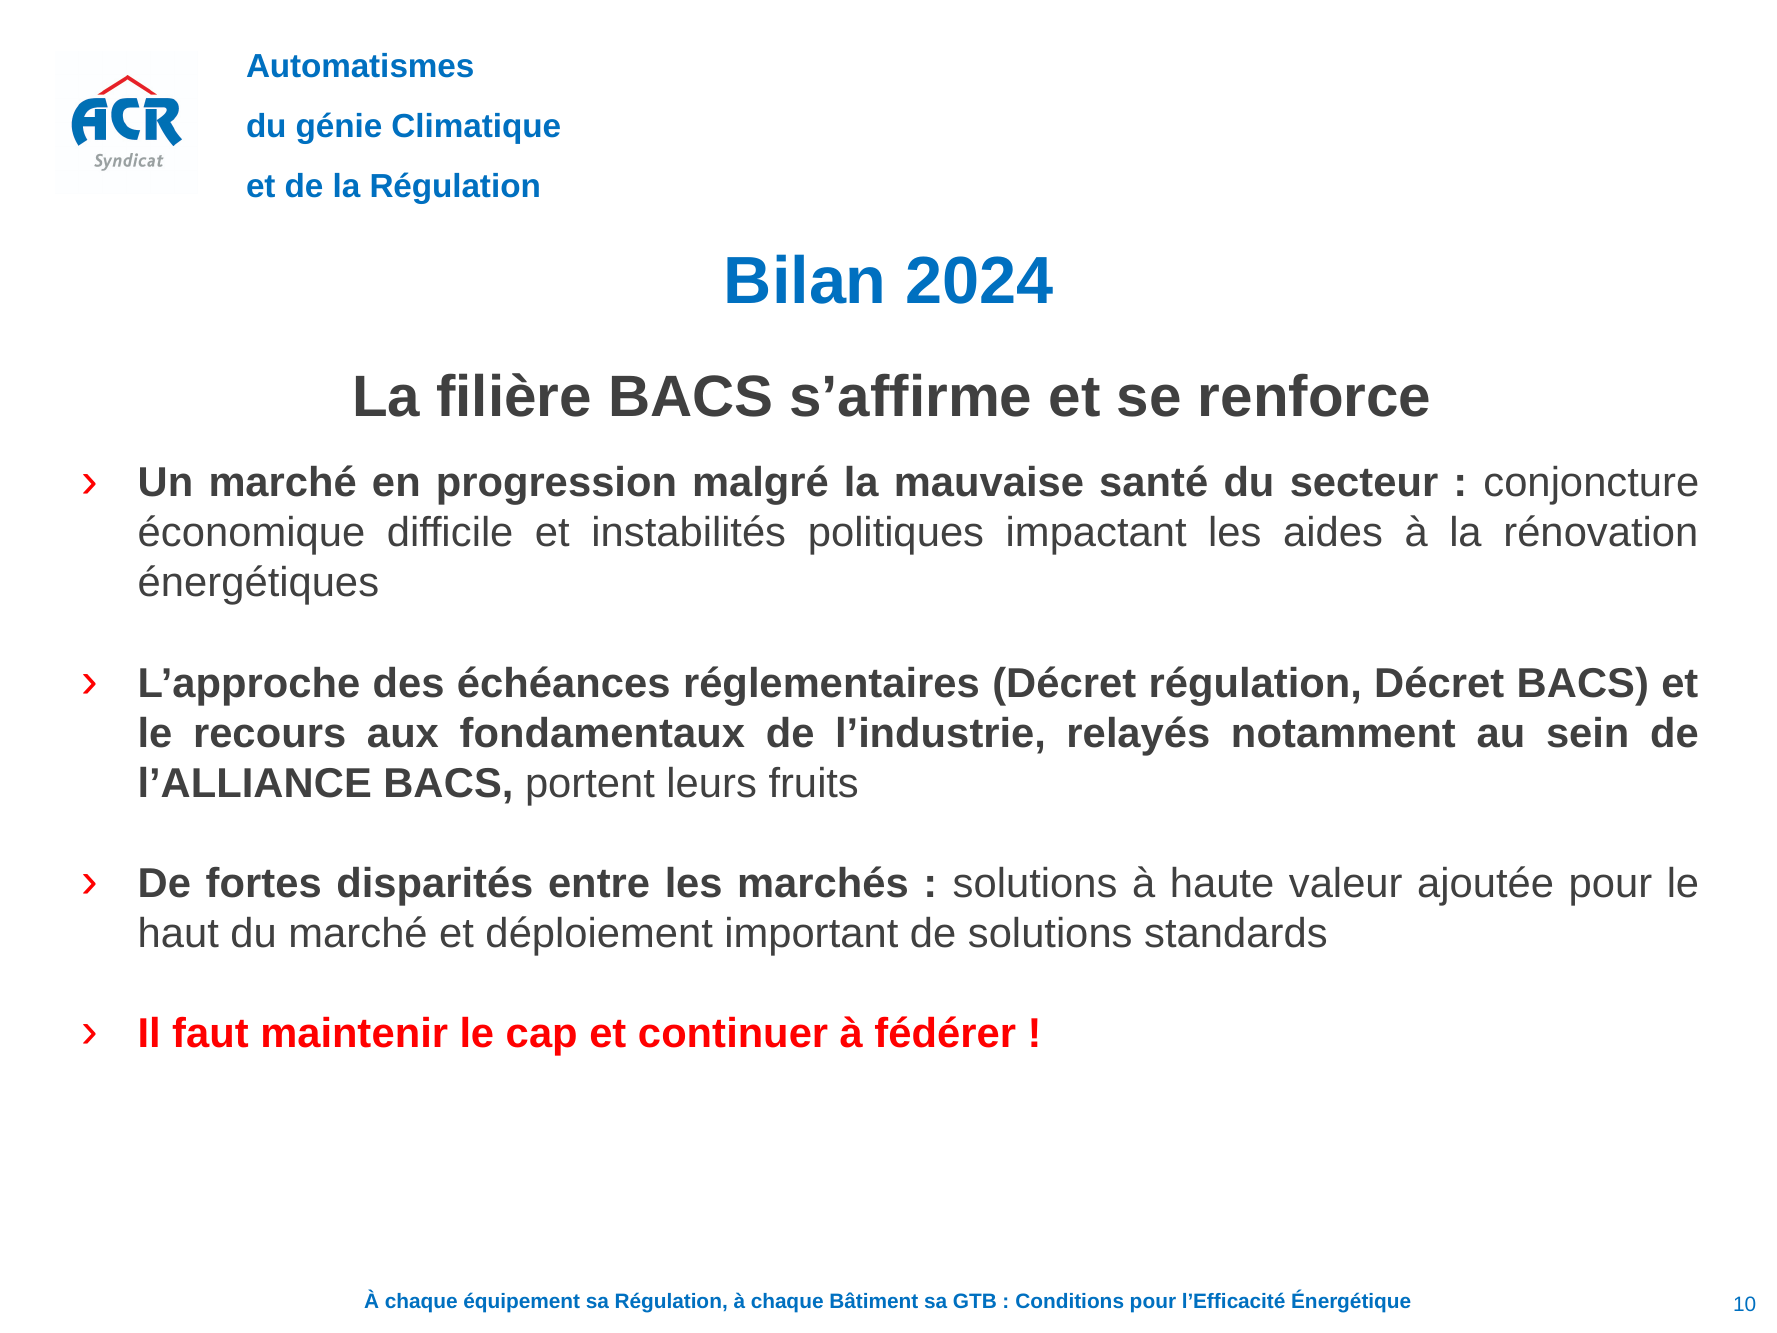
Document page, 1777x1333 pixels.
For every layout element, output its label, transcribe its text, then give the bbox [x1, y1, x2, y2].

text_box Un marché en progression malgré la mauvaise santé du secteur : conjoncture économique difficile et instabilités politiques impactant les aides à la rénovation énergétiques L’approche des échéances réglementaires (Décret régulation, Décret BACS) et le recours aux fondamentaux de l’industrie, relayés notamment au sein de l’ALLIANCE BACS, portent leurs fruits De fortes disparités entre les marchés : solutions à haute valeur ajoutée pour le haut du marché et déploiement important de solutions standards Il faut maintenir le cap et continuer à fédérer ! [63, 446, 1718, 1297]
list La filière BACS s’affirme et se renforce [5, 349, 1776, 527]
picture [55, 51, 198, 194]
title Bilan 2024 [0, 215, 1776, 340]
